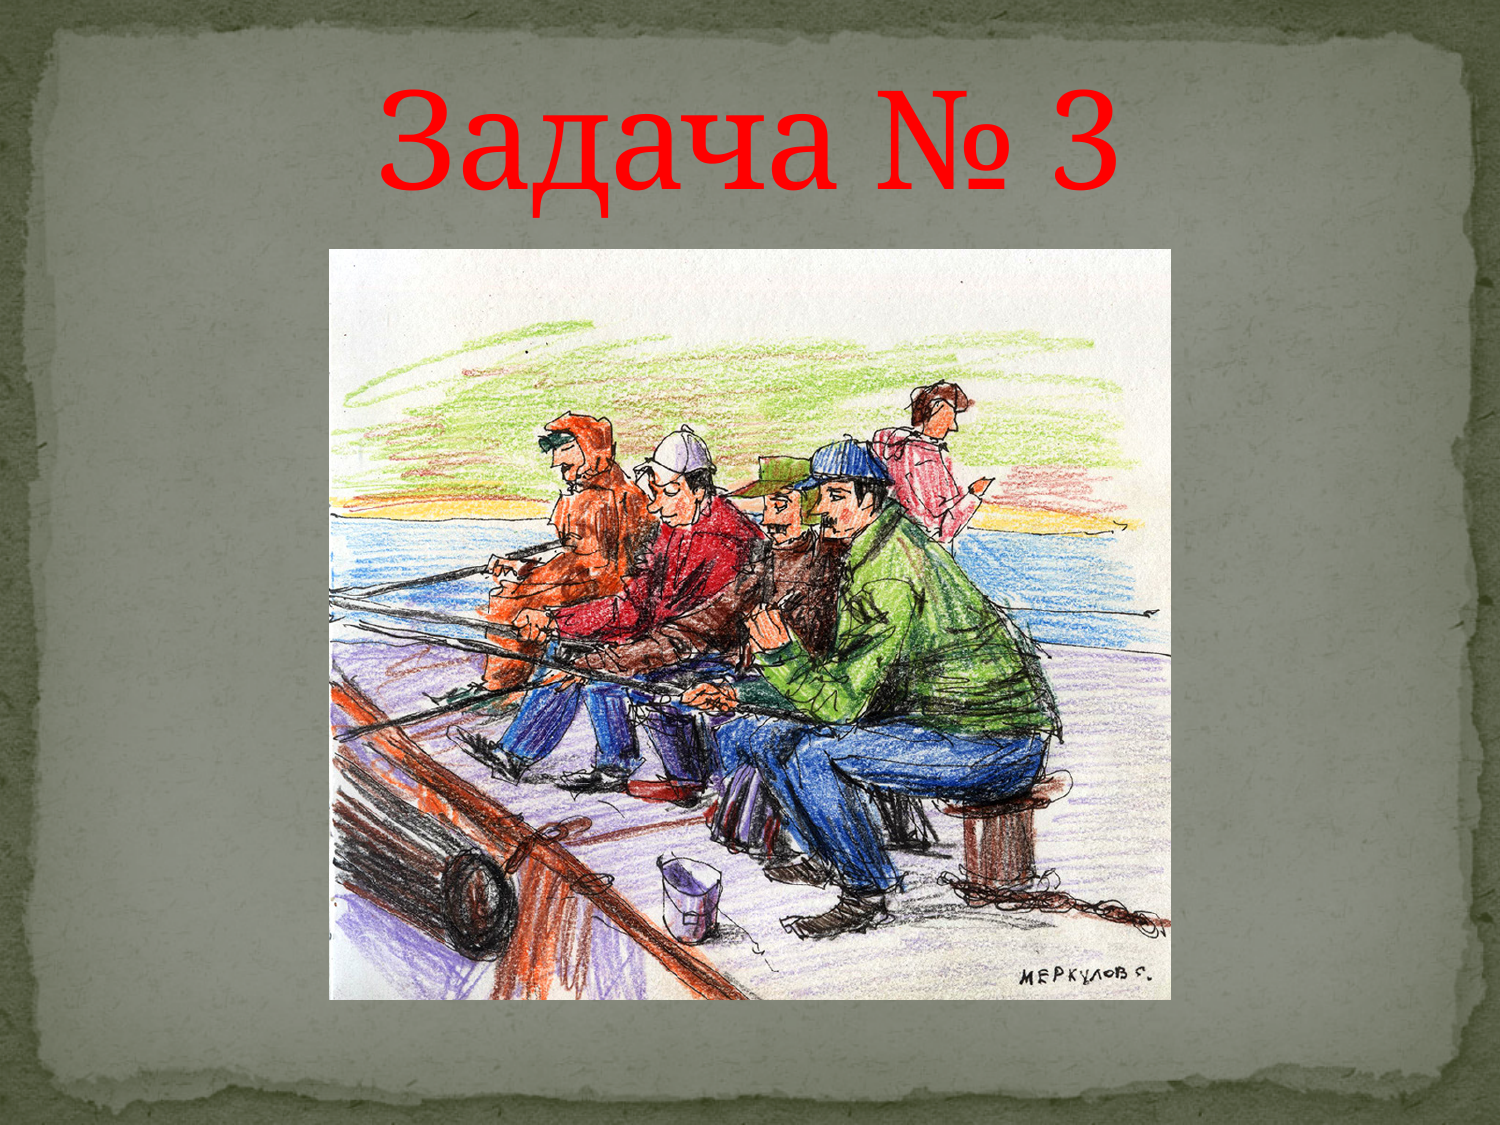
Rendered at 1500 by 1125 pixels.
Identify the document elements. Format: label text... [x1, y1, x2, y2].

title Задача № 3 [74, 24, 1425, 225]
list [331, 251, 1169, 999]
